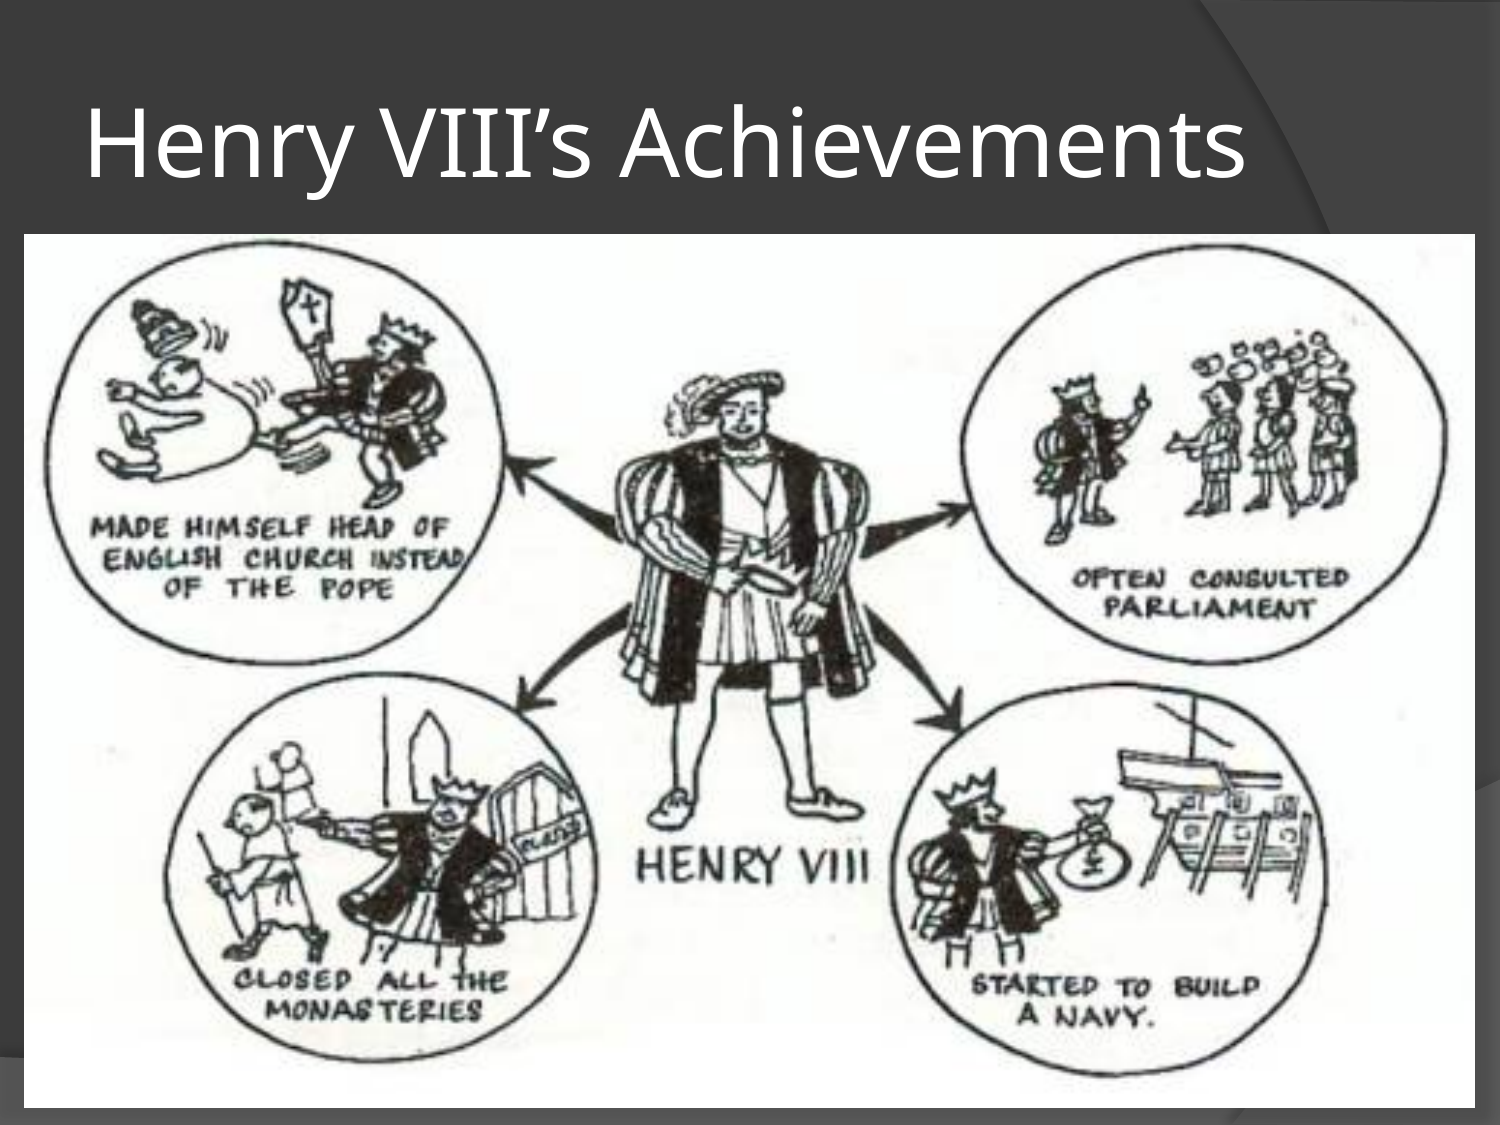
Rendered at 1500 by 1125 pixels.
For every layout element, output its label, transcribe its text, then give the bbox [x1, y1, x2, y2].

title Henry VIII’s Achievements [75, 45, 1300, 226]
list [24, 234, 1476, 1109]
